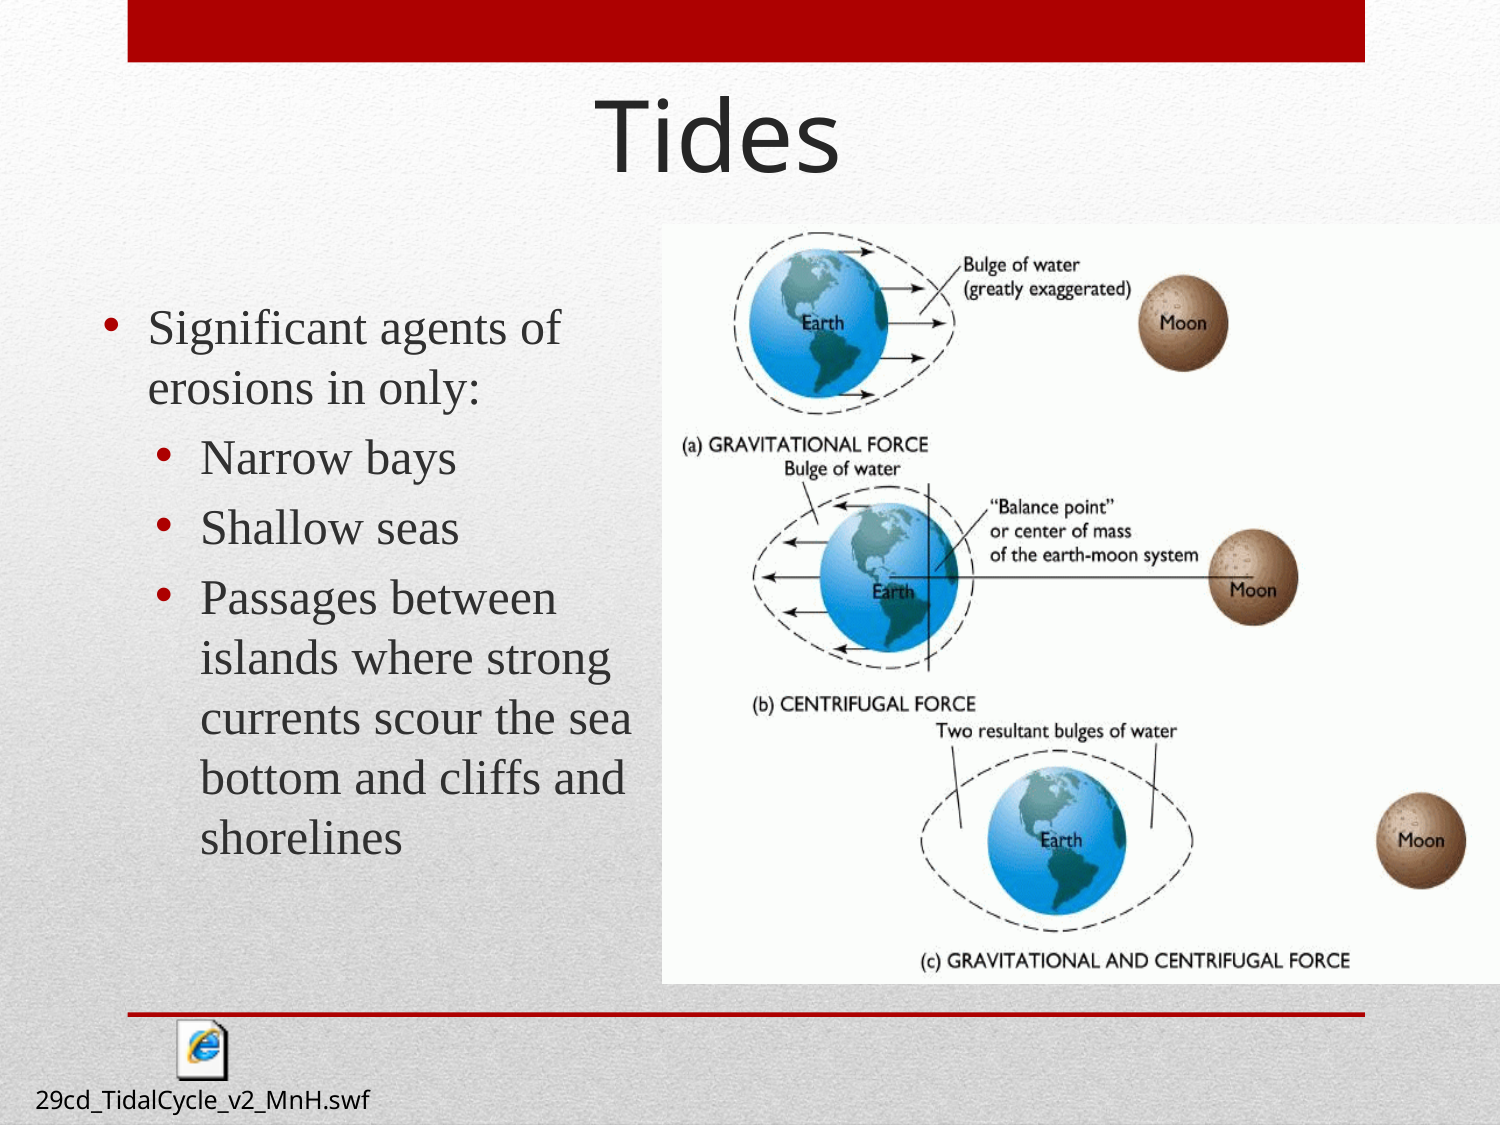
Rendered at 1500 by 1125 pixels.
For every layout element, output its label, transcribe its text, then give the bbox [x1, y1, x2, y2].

list Significant agents of erosions in only: Narrow bays Shallow seas Passages between islands where strong currents scour the sea bottom and cliffs and shorelines [87, 235, 656, 924]
title Tides [150, 12, 1288, 200]
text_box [0, 1011, 407, 1125]
picture [661, 224, 1500, 985]
